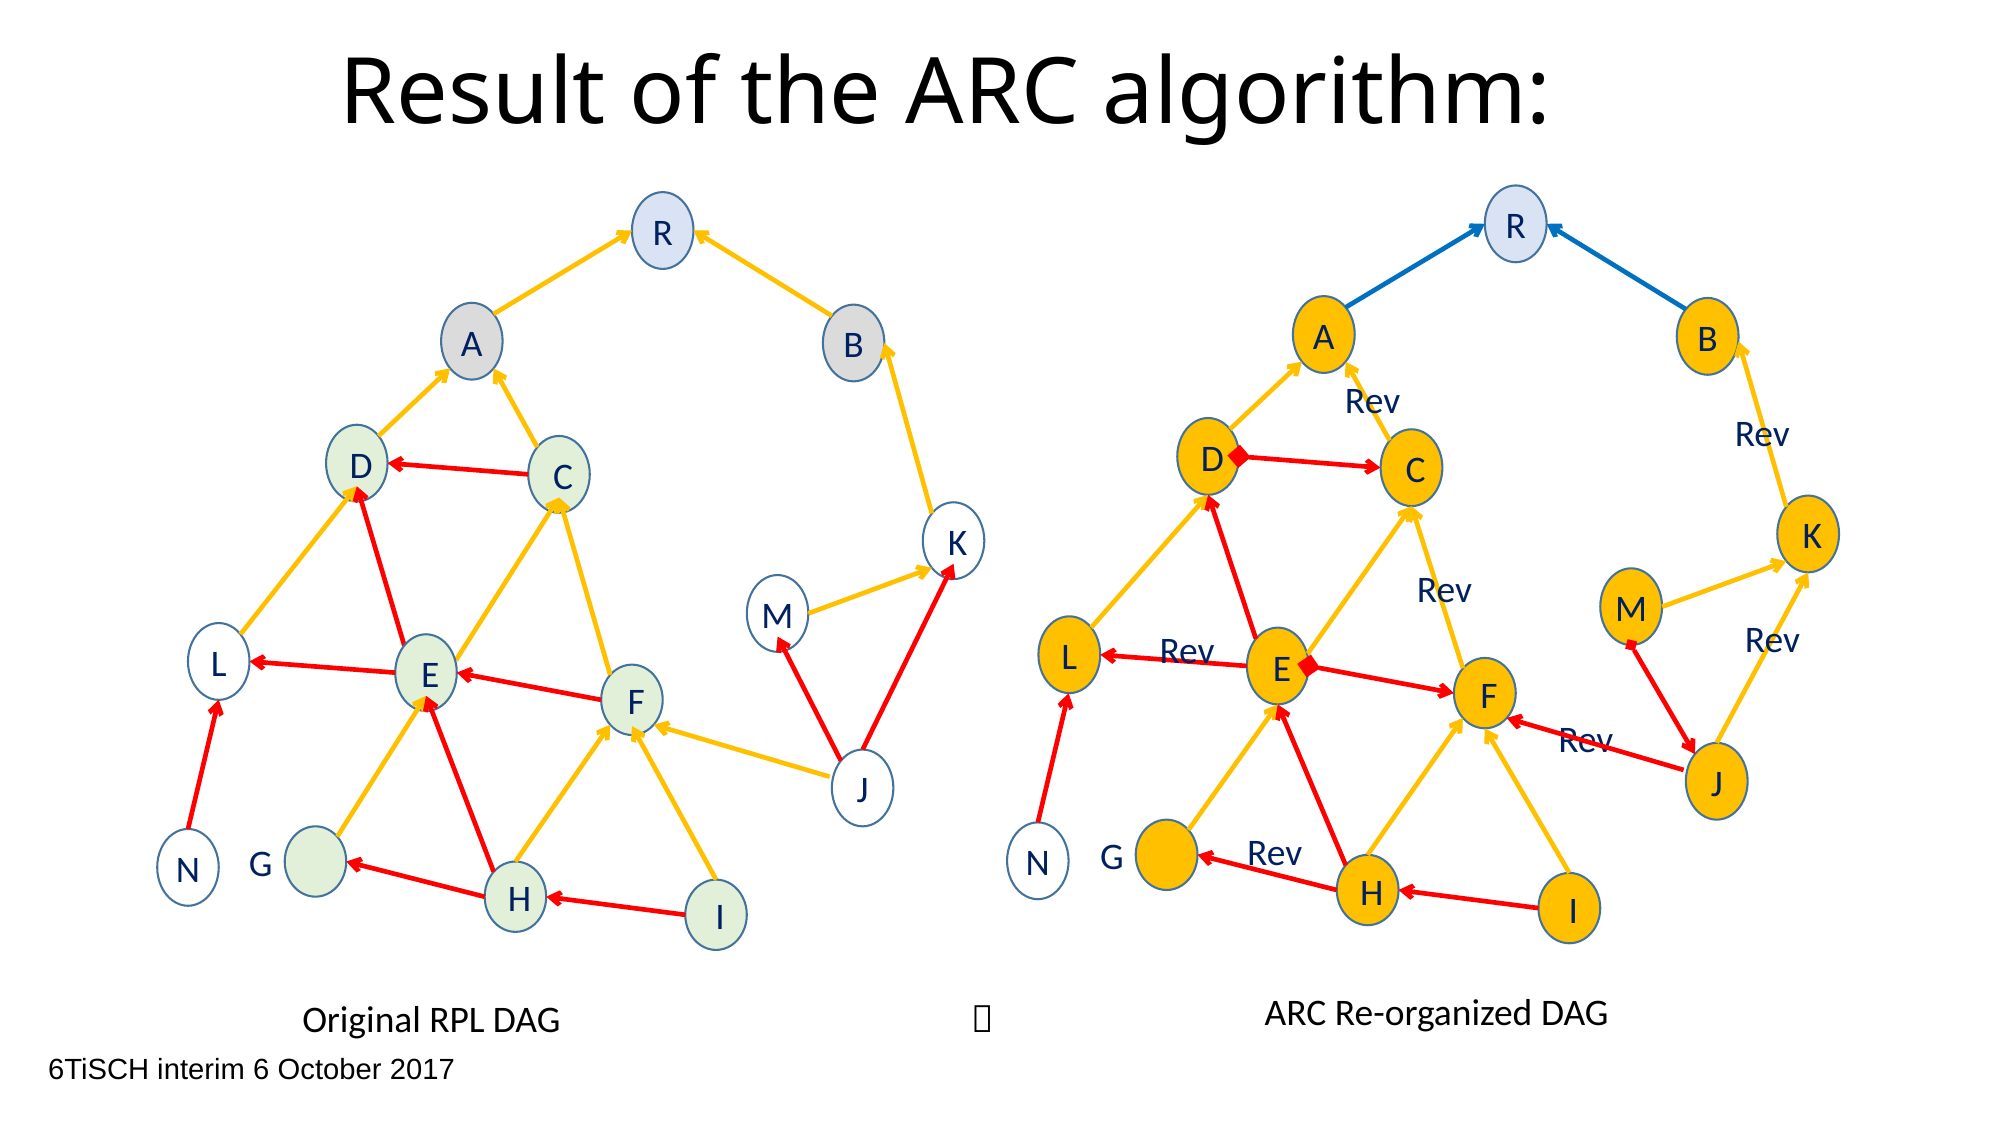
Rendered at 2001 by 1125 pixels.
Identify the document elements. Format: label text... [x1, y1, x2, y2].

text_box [157, 192, 985, 1048]
text_box  [985, 987, 1138, 1048]
title Result of the ARC algorithm: [324, 0, 1675, 188]
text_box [1007, 185, 1840, 1042]
